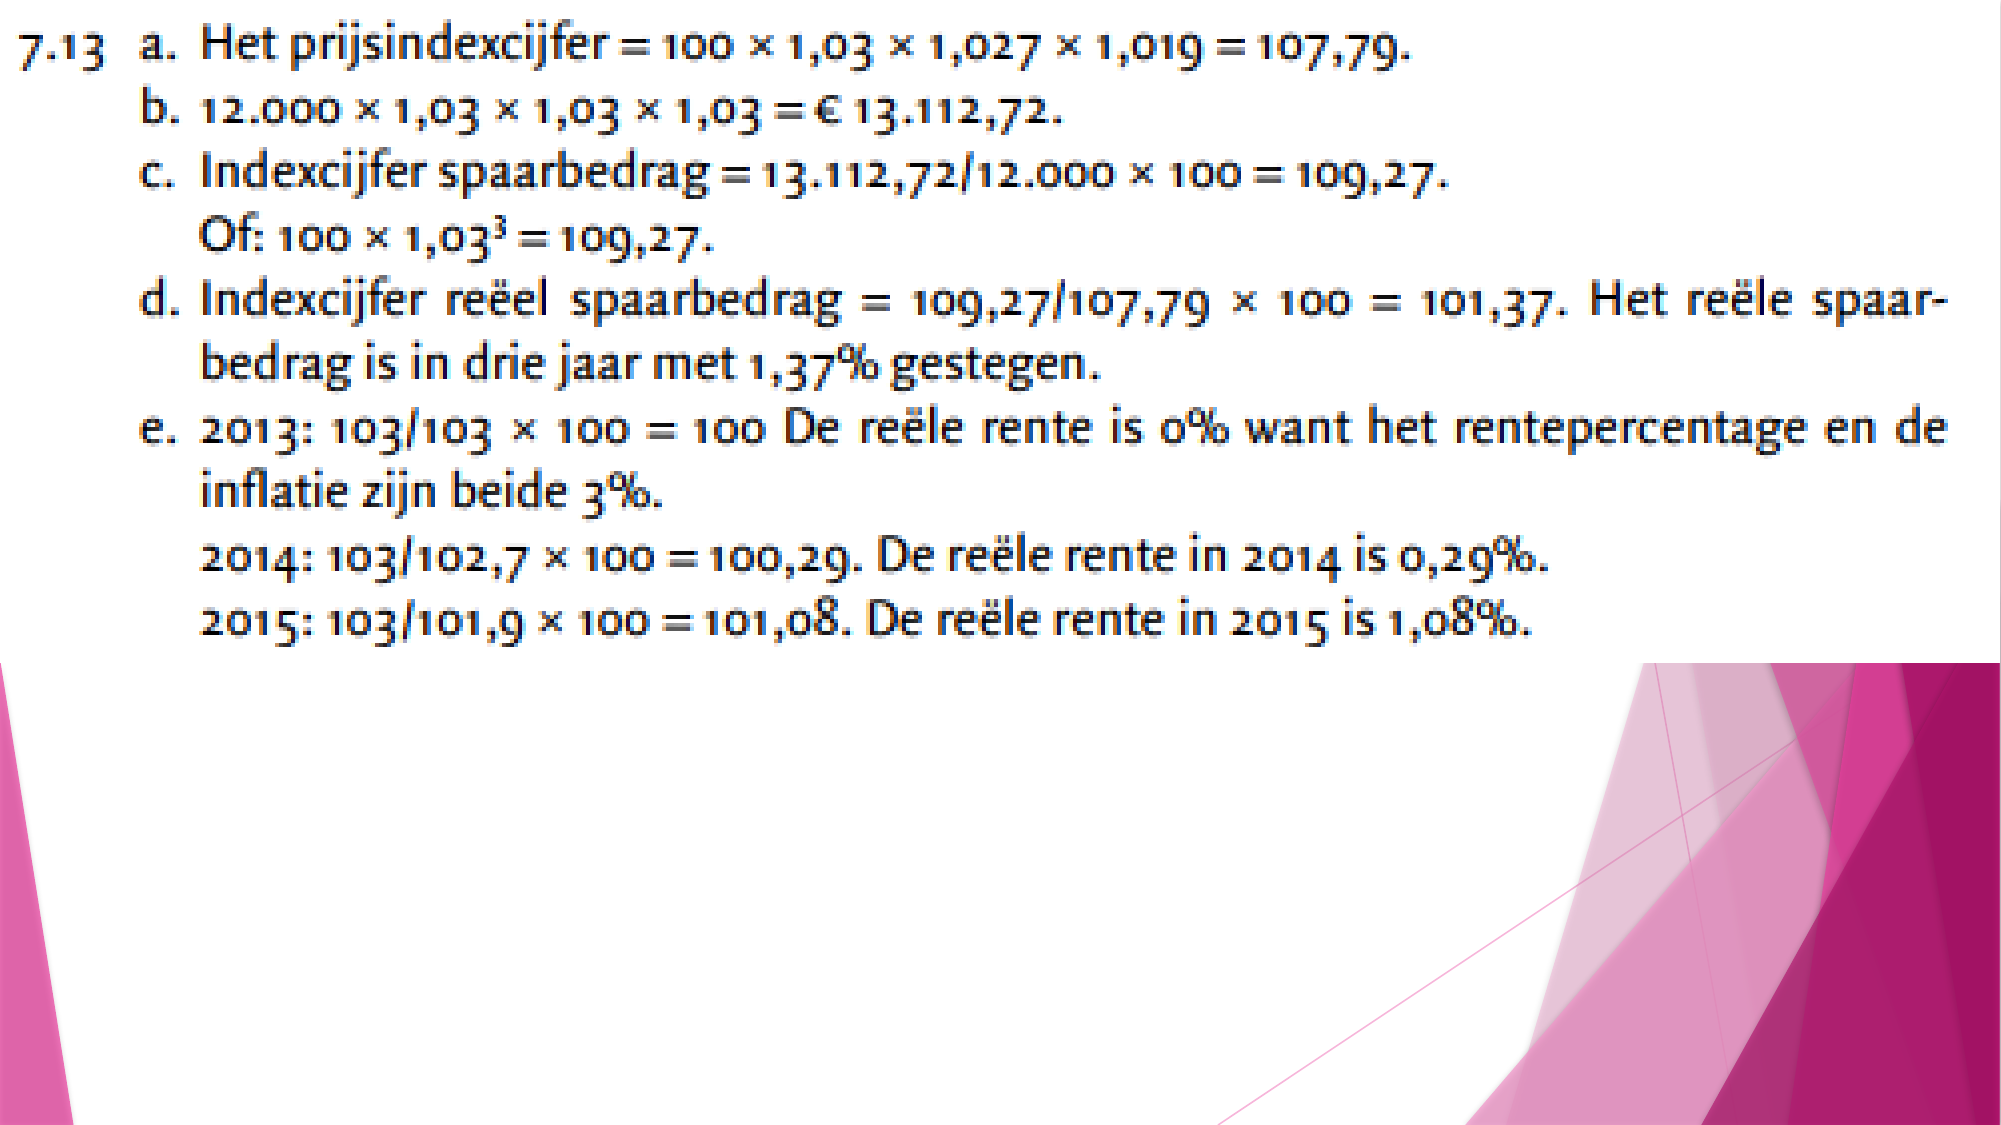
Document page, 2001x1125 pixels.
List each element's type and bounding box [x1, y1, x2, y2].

picture [0, 0, 2000, 664]
